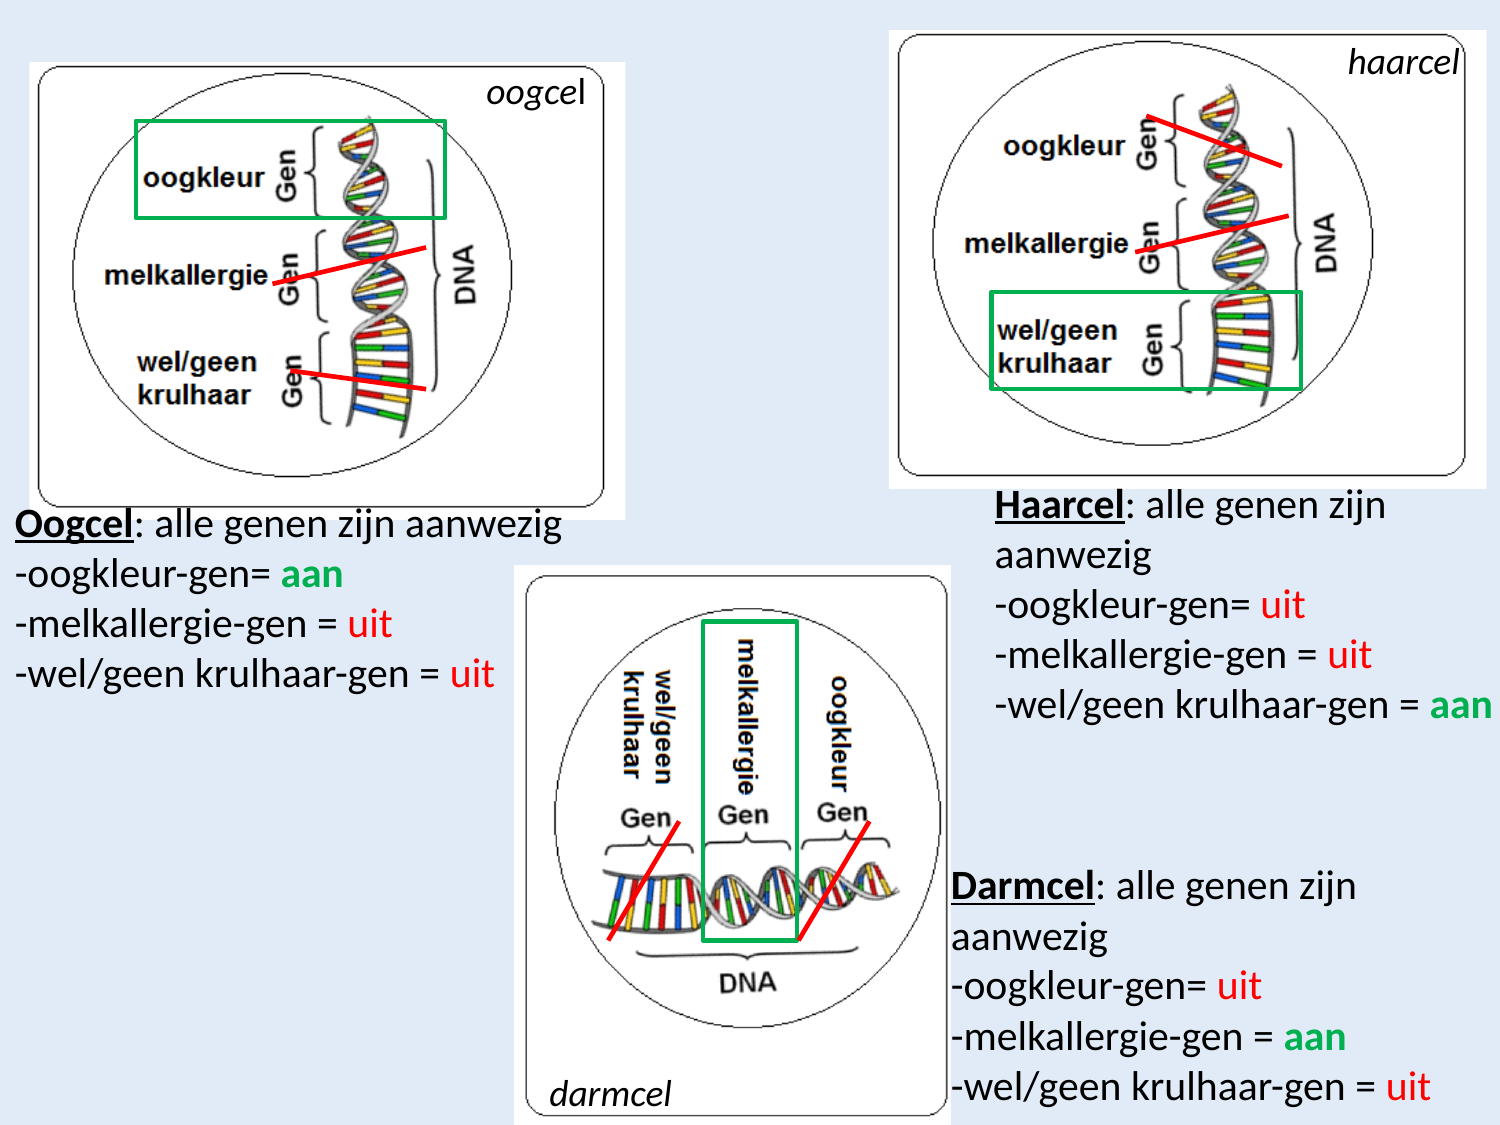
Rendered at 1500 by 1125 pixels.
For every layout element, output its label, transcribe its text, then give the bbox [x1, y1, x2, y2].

picture [29, 32, 626, 520]
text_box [1134, 215, 1289, 253]
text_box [290, 370, 427, 390]
picture [461, 565, 1033, 1125]
text_box Haarcel: alle genen zijn aanwezig -oogkleur-gen= uit -melkallergie-gen = uit -wel/geen krulhaar-gen = aan [979, 469, 1500, 780]
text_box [1145, 115, 1283, 167]
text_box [607, 821, 680, 941]
text_box darmcel [534, 1092, 717, 1122]
text_box Darmcel: alle genen zijn aanwezig -oogkleur-gen= uit -melkallergie-gen = aan -wel/geen krulhaar-gen = uit [936, 850, 1486, 1125]
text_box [272, 247, 427, 285]
text_box Oogcel: alle genen zijn aanwezig -oogkleur-gen= aan -melkallergie-gen = uit -wel/geen krulhaar-gen = uit [0, 488, 585, 748]
picture [888, 0, 1487, 489]
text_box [798, 821, 870, 941]
